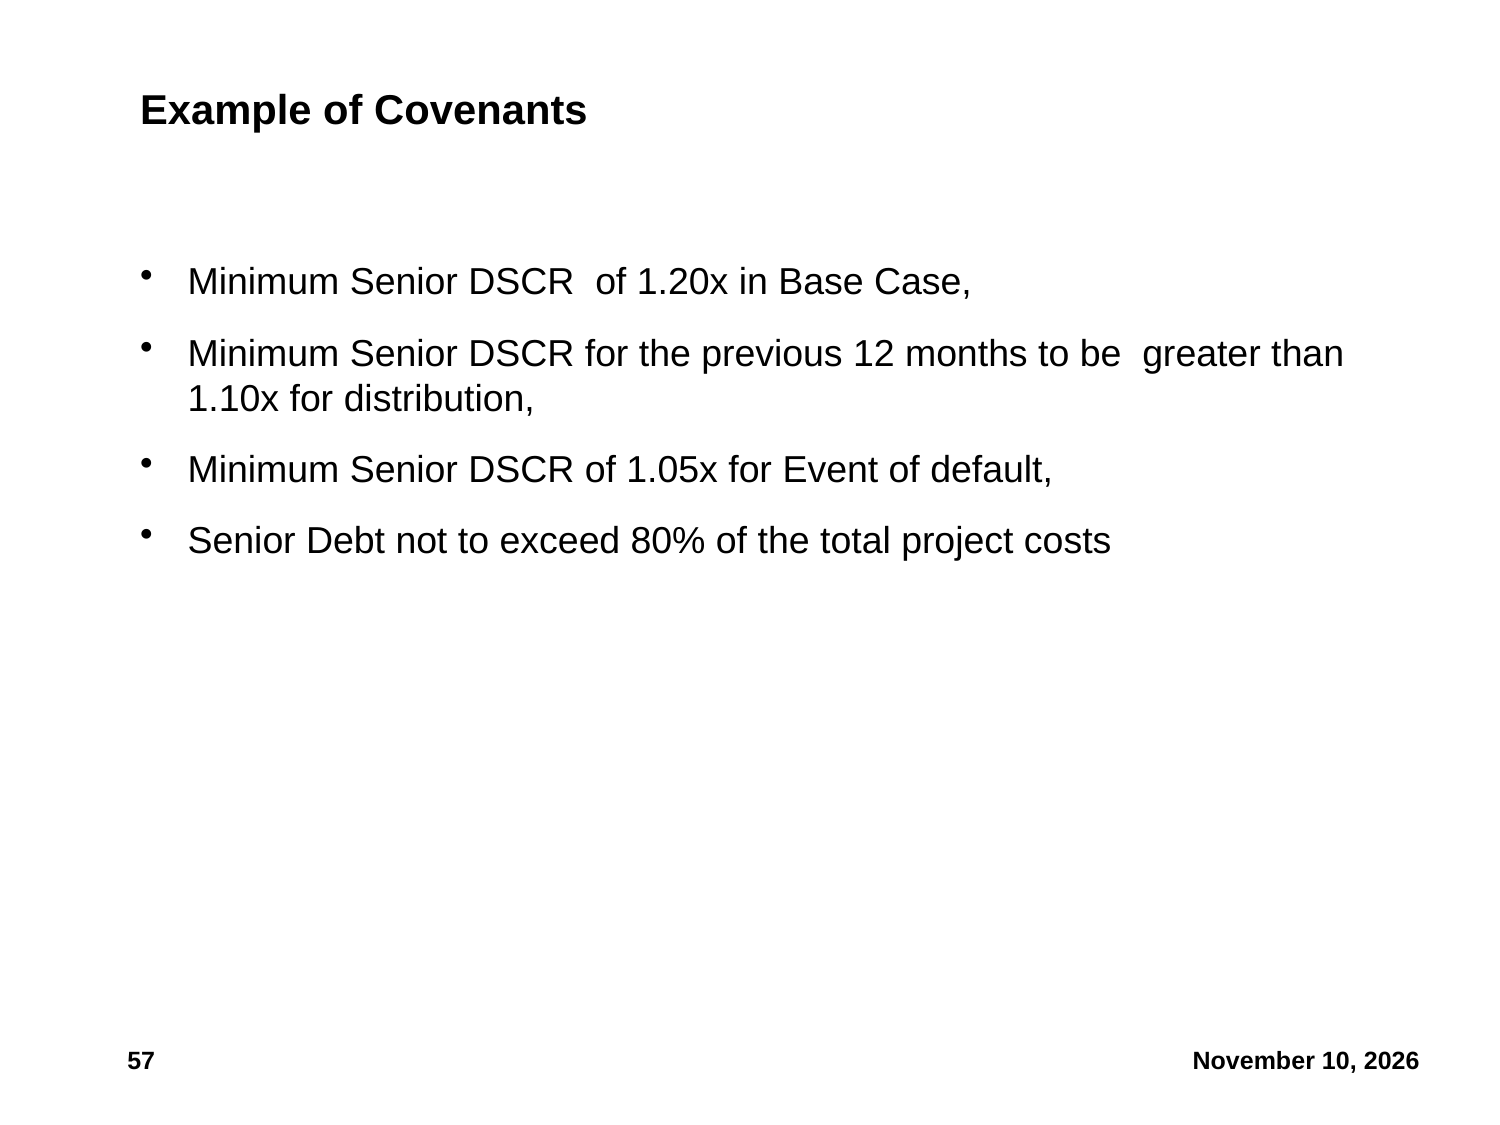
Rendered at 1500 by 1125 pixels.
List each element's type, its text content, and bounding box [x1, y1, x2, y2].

title Example of Covenants [124, 74, 1376, 226]
list Minimum Senior DSCR of 1.20x in Base Case, Minimum Senior DSCR for the previous 12 months to be greater than 1.10x for distribution, Minimum Senior DSCR of 1.05x for Event of default, Senior Debt not to exceed 80% of the total project costs [124, 249, 1413, 1001]
